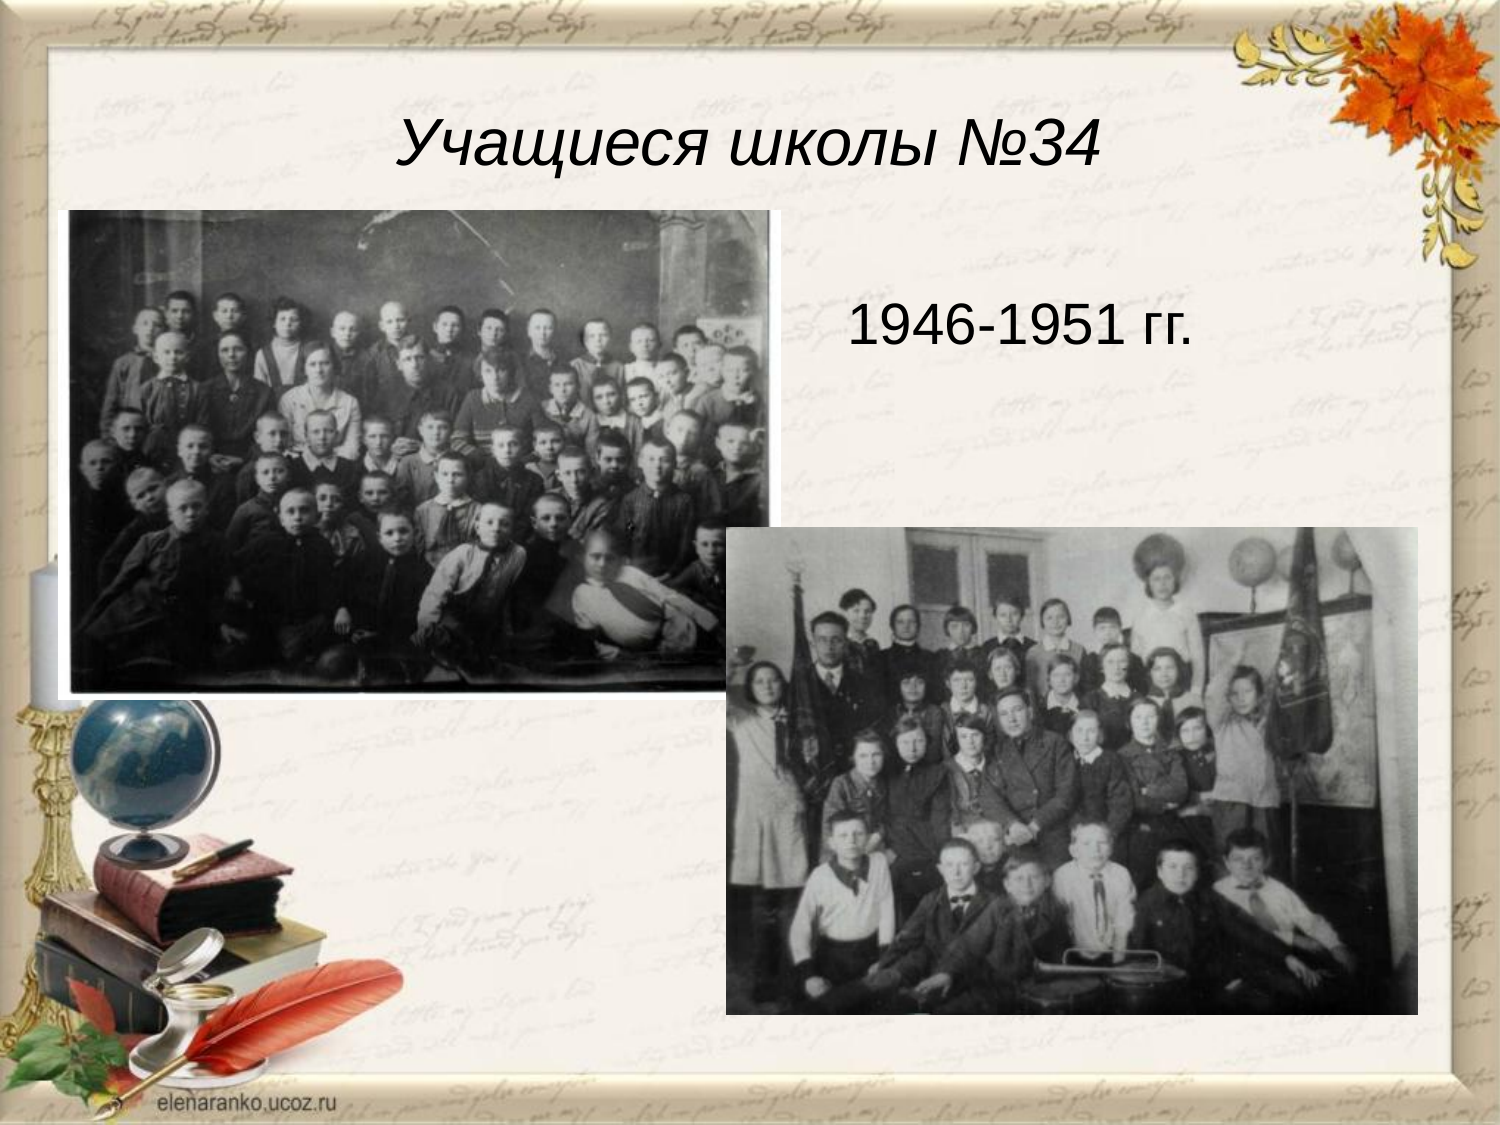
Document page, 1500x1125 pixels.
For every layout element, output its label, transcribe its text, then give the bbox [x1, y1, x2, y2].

title Учащиеся школы №34 [74, 44, 1426, 233]
picture [0, 0, 1500, 1125]
text_box 1946-1951 гг. [832, 278, 1244, 364]
